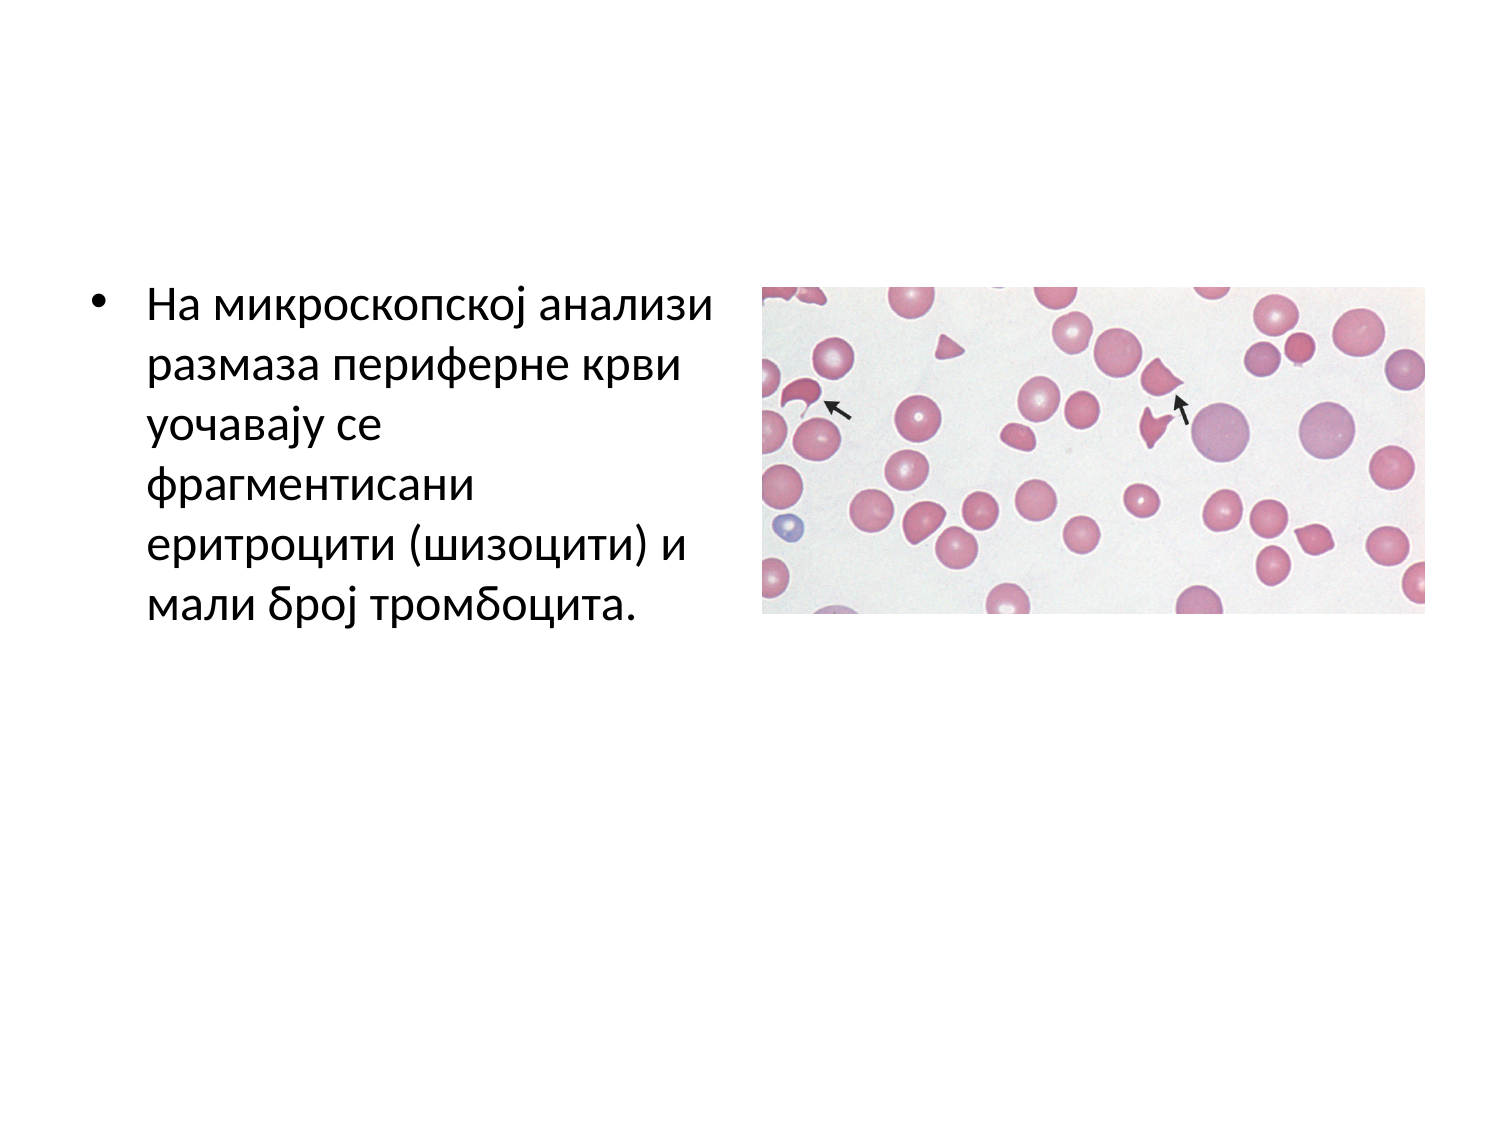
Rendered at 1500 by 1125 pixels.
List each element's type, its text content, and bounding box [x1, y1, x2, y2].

list На микроскопској анализи размаза периферне крви уочавају се фрагментисани еритроцити (шизоцити) и мали број тромбоцита. [75, 262, 738, 1005]
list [762, 287, 1426, 614]
